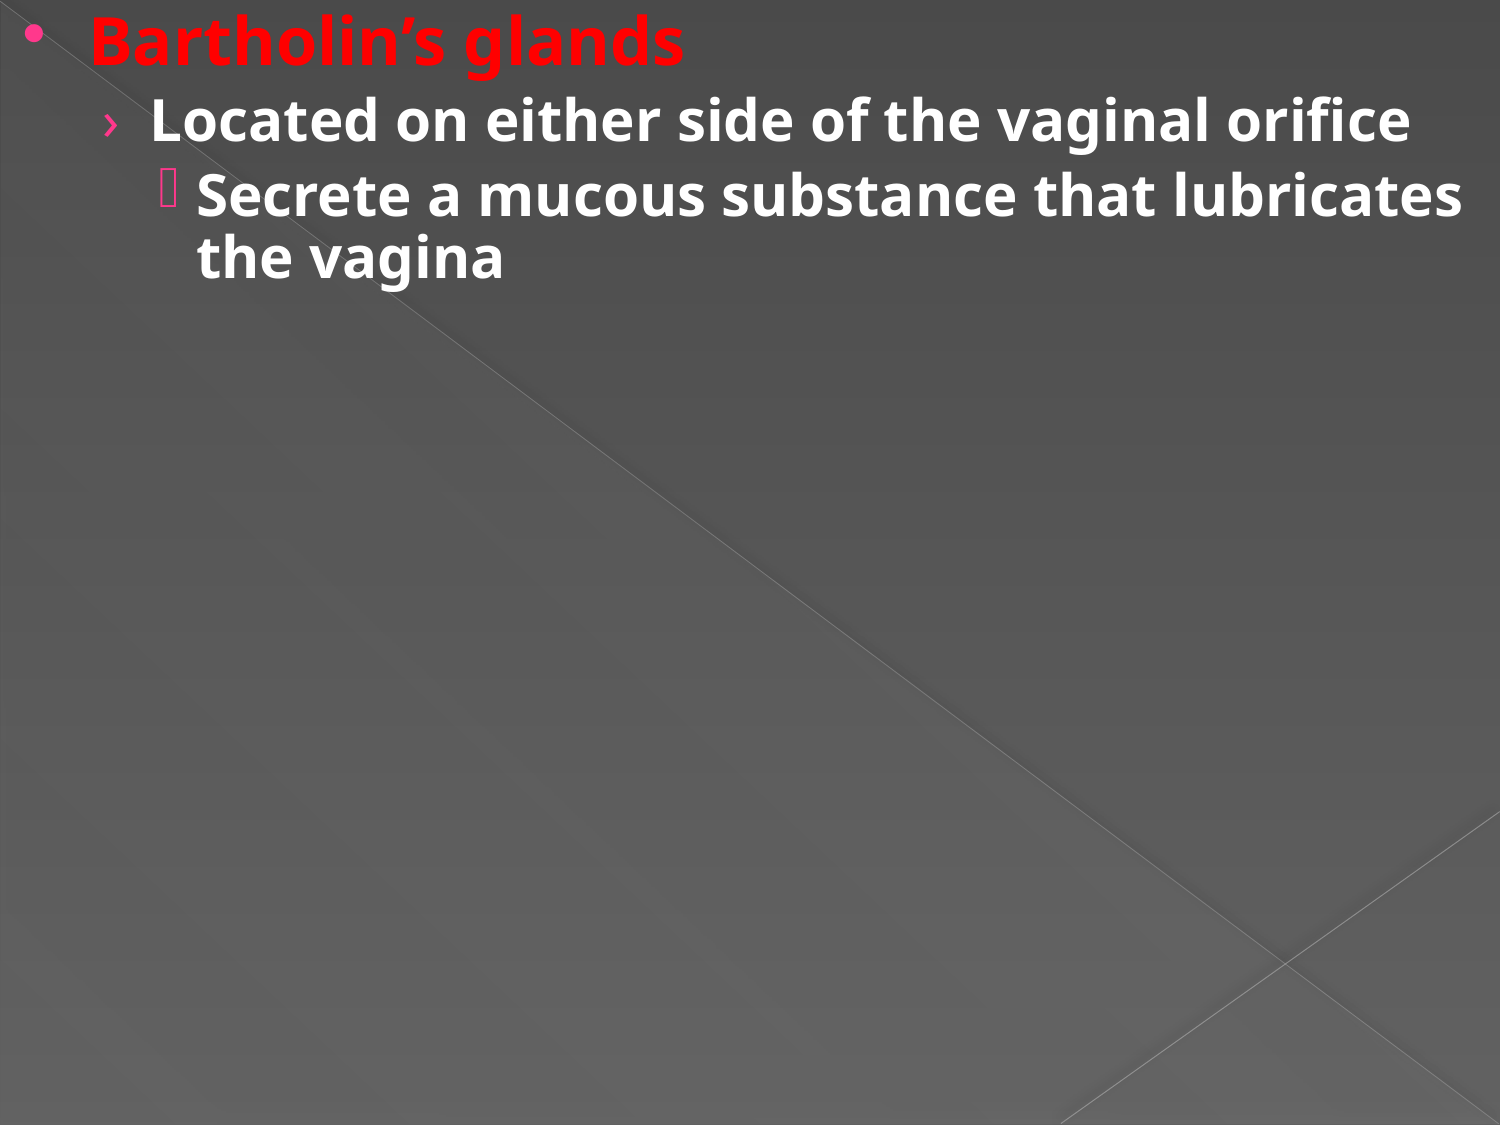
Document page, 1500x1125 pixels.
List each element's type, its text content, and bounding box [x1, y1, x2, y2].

list Bartholin’s glands Located on either side of the vaginal orifice Secrete a mucous substance that lubricates the vagina [0, 0, 1500, 1125]
